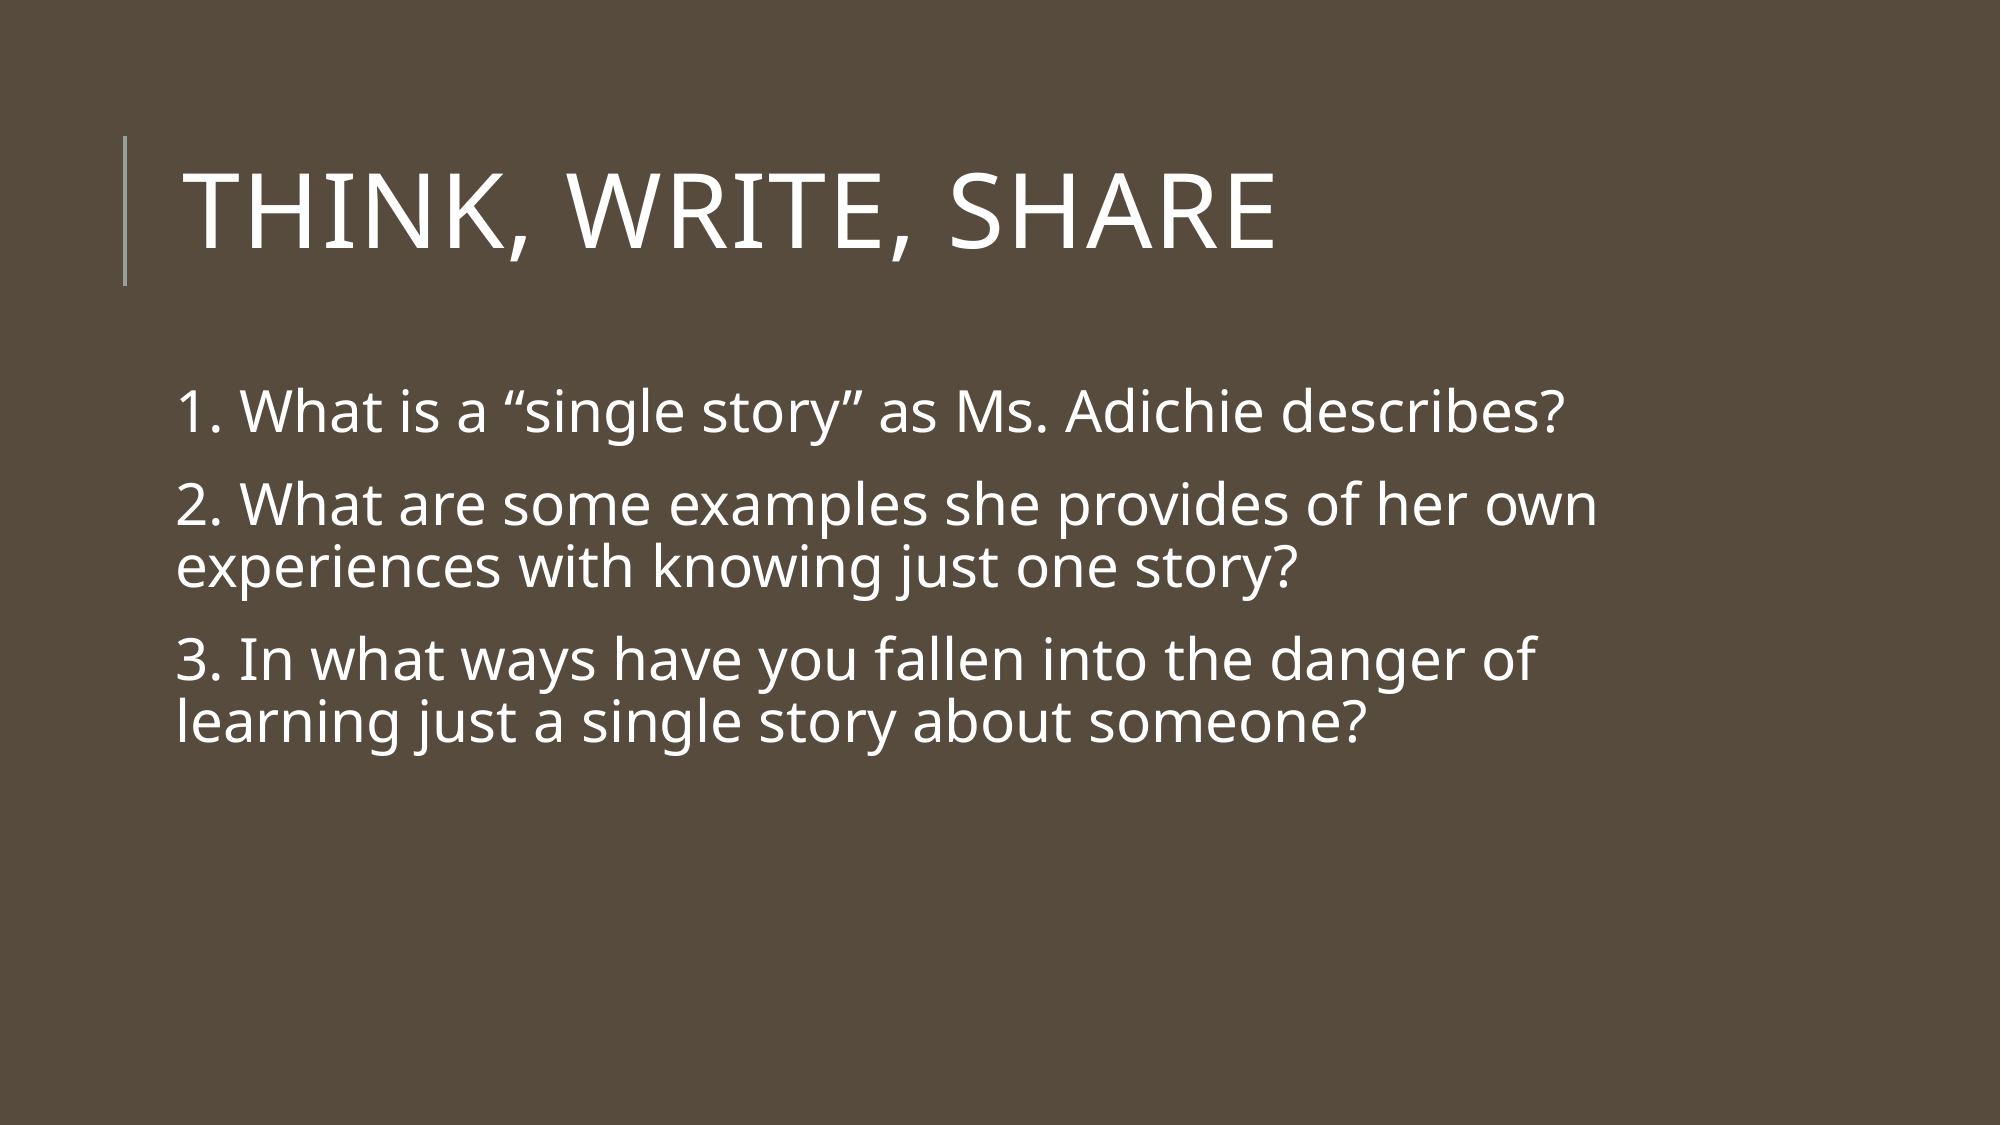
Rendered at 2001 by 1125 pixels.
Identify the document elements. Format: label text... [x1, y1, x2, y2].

title Think, Write, Share [168, 96, 1763, 342]
list 1. What is a “single story” as Ms. Adichie describes? 2. What are some examples she provides of her own experiences with knowing just one story? 3. In what ways have you fallen into the danger of learning just a single story about someone? [168, 375, 1763, 1035]
